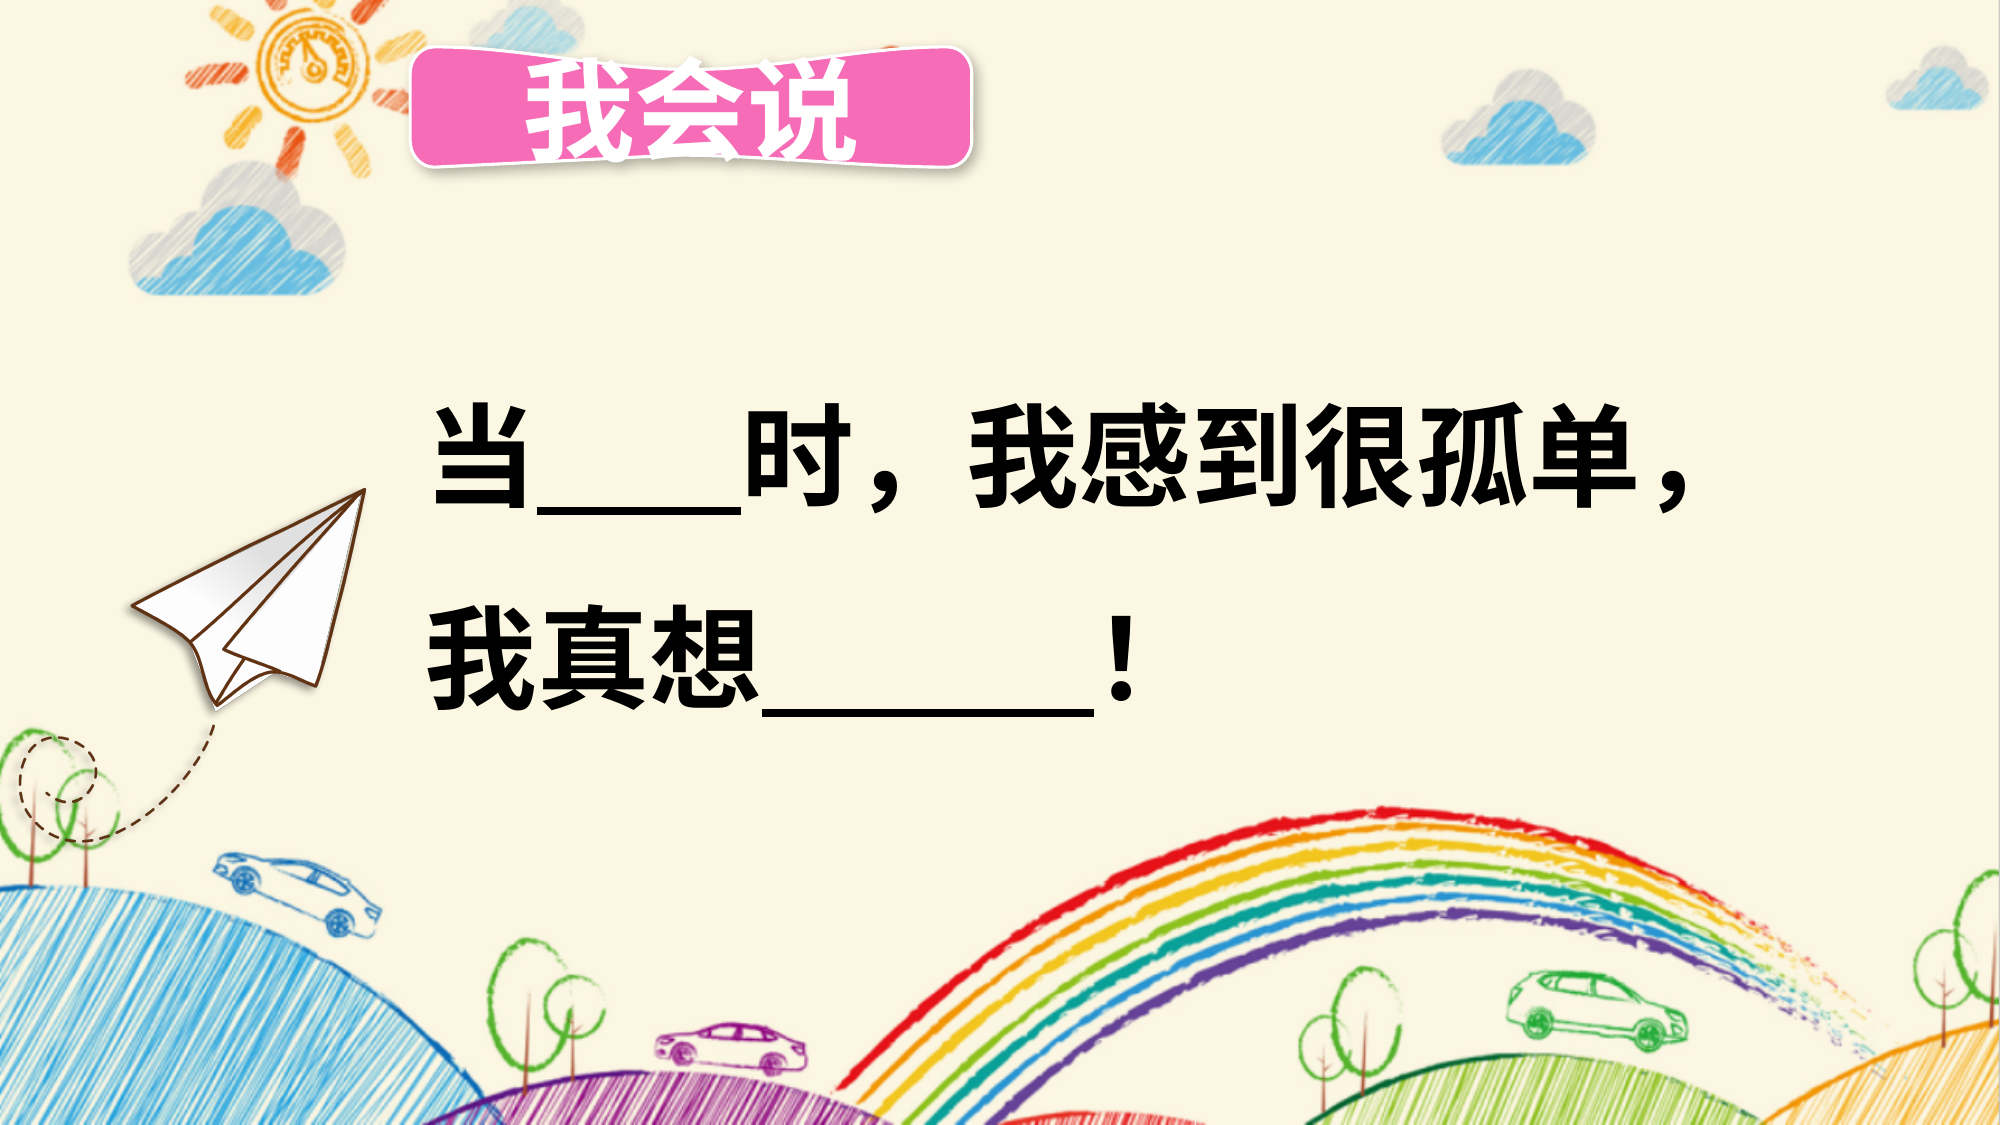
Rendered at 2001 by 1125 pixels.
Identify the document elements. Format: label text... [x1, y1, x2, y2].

text_box 我会说 [410, 46, 972, 168]
picture [0, 0, 2001, 1125]
text_box 当 时，我感到很孤单，我真想 ！ [410, 310, 1879, 731]
